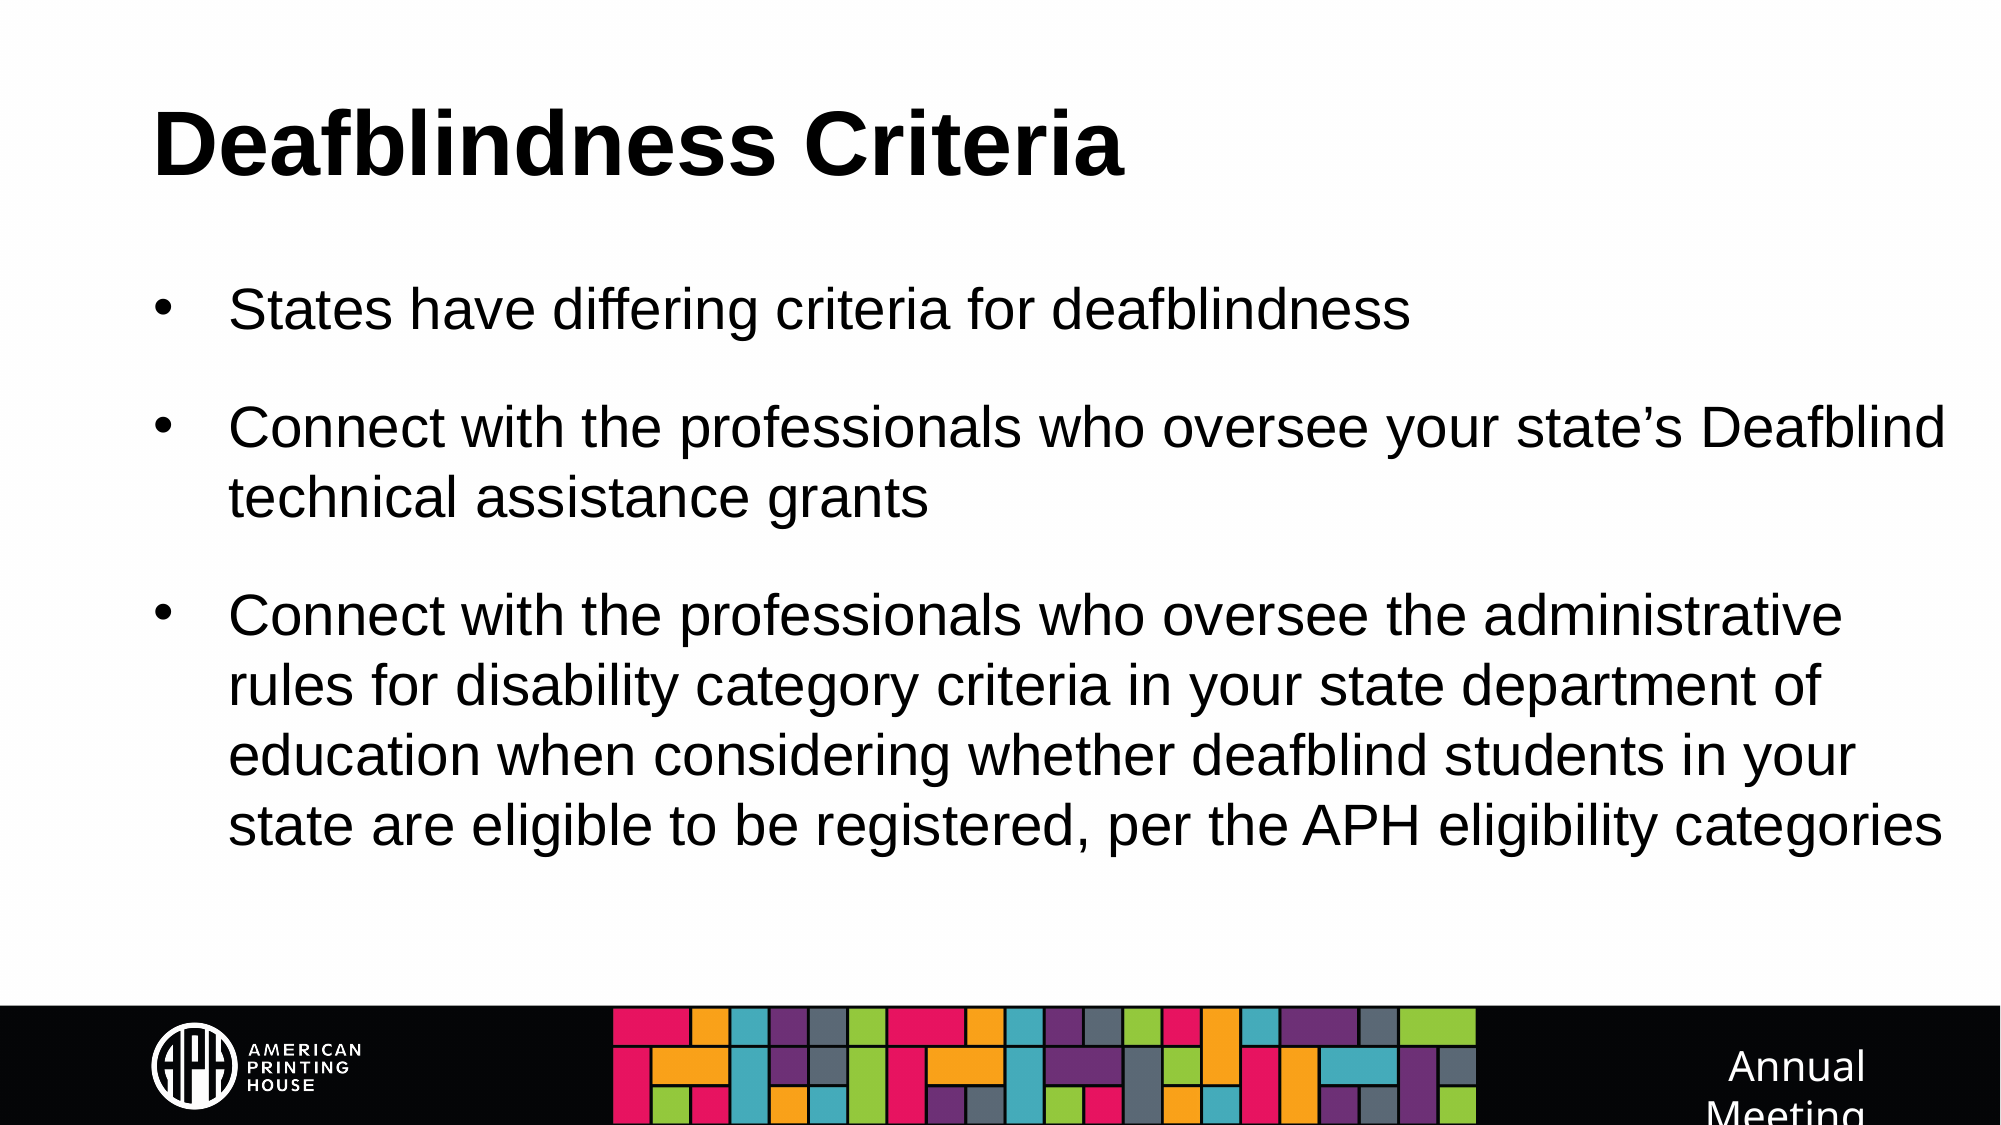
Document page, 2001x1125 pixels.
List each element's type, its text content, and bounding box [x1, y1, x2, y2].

picture [1771, 1111, 1783, 1118]
picture [1711, 1105, 1719, 1125]
list States have differing criteria for deafblindness Connect with the professionals who oversee your state’s Deafblind technical assistance grants Connect with the professionals who oversee the administrative rules for disability category criteria in your state department of education when considering whether deafblind students in your state are eligible to be registered, per the APH eligibility categories [137, 263, 1969, 943]
title Deafblindness Criteria [137, 59, 1863, 232]
picture [1821, 1111, 1833, 1125]
picture [0, 0, 2001, 1125]
picture [1846, 1111, 1858, 1125]
picture [1748, 1111, 1760, 1118]
picture [1727, 1107, 1734, 1125]
